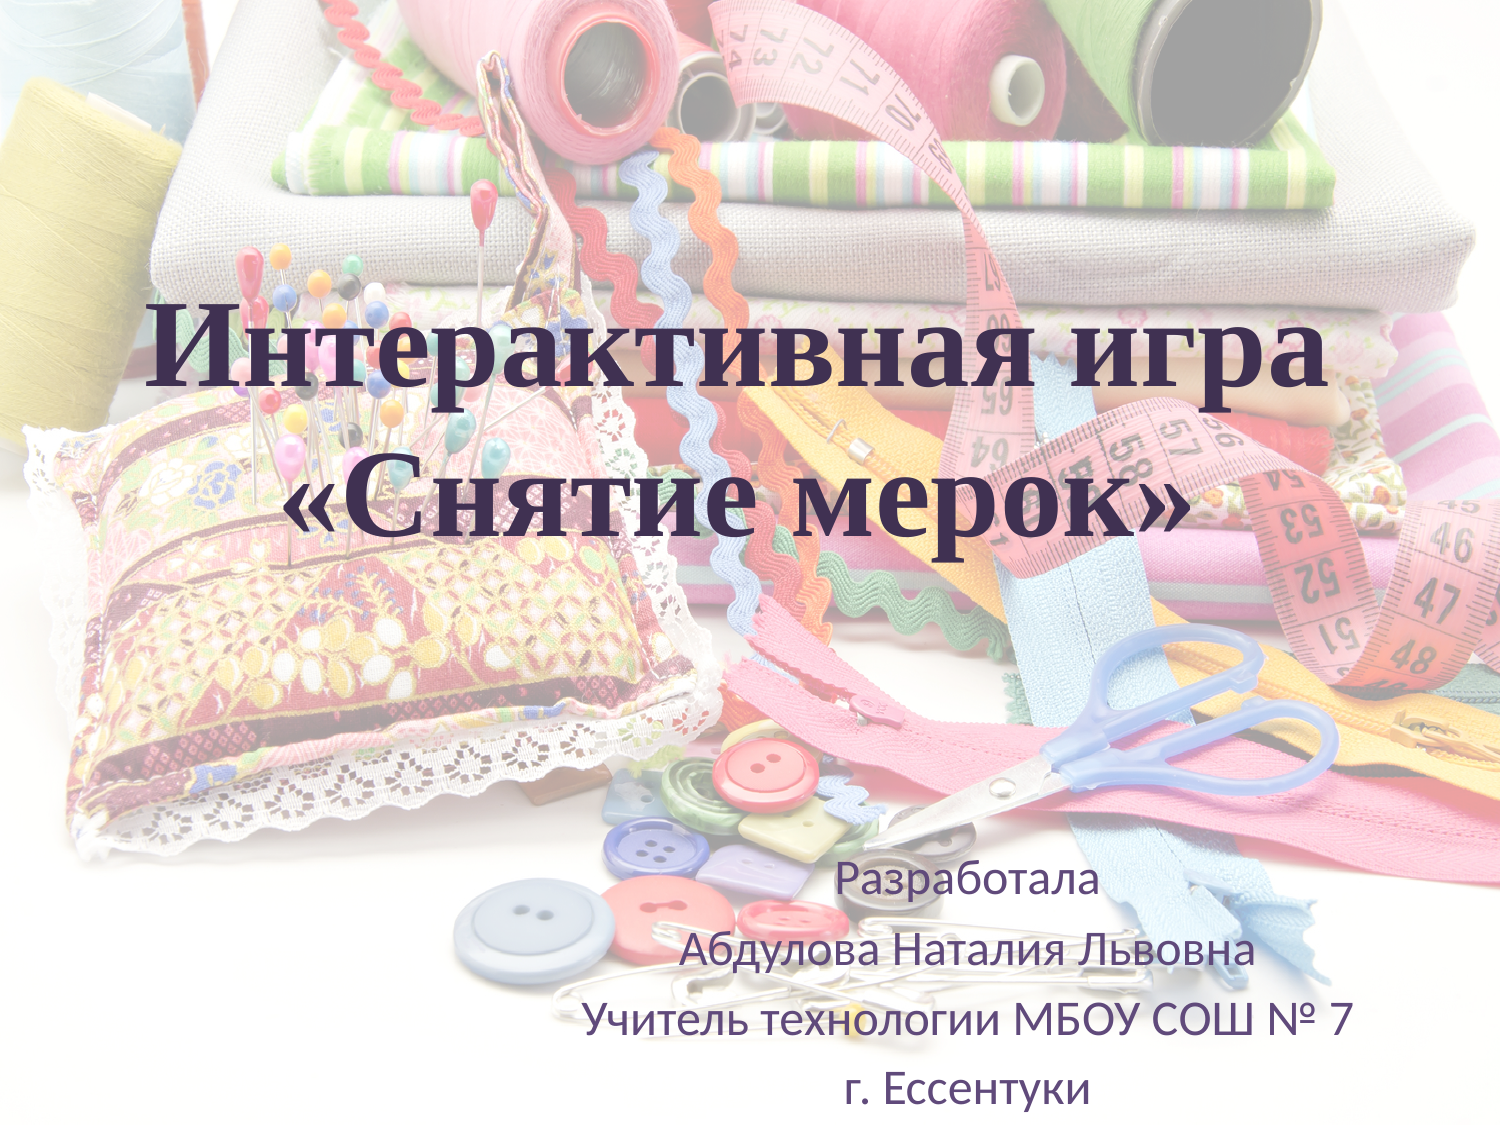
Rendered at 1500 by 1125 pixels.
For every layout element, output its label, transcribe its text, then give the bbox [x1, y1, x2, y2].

title Интерактивная игра «Снятие мерок» [100, 290, 1376, 532]
subtitle Разработала Абдулова Наталия Львовна Учитель технологии МБОУ СОШ № 7 г. Ессентуки [442, 837, 1493, 1125]
